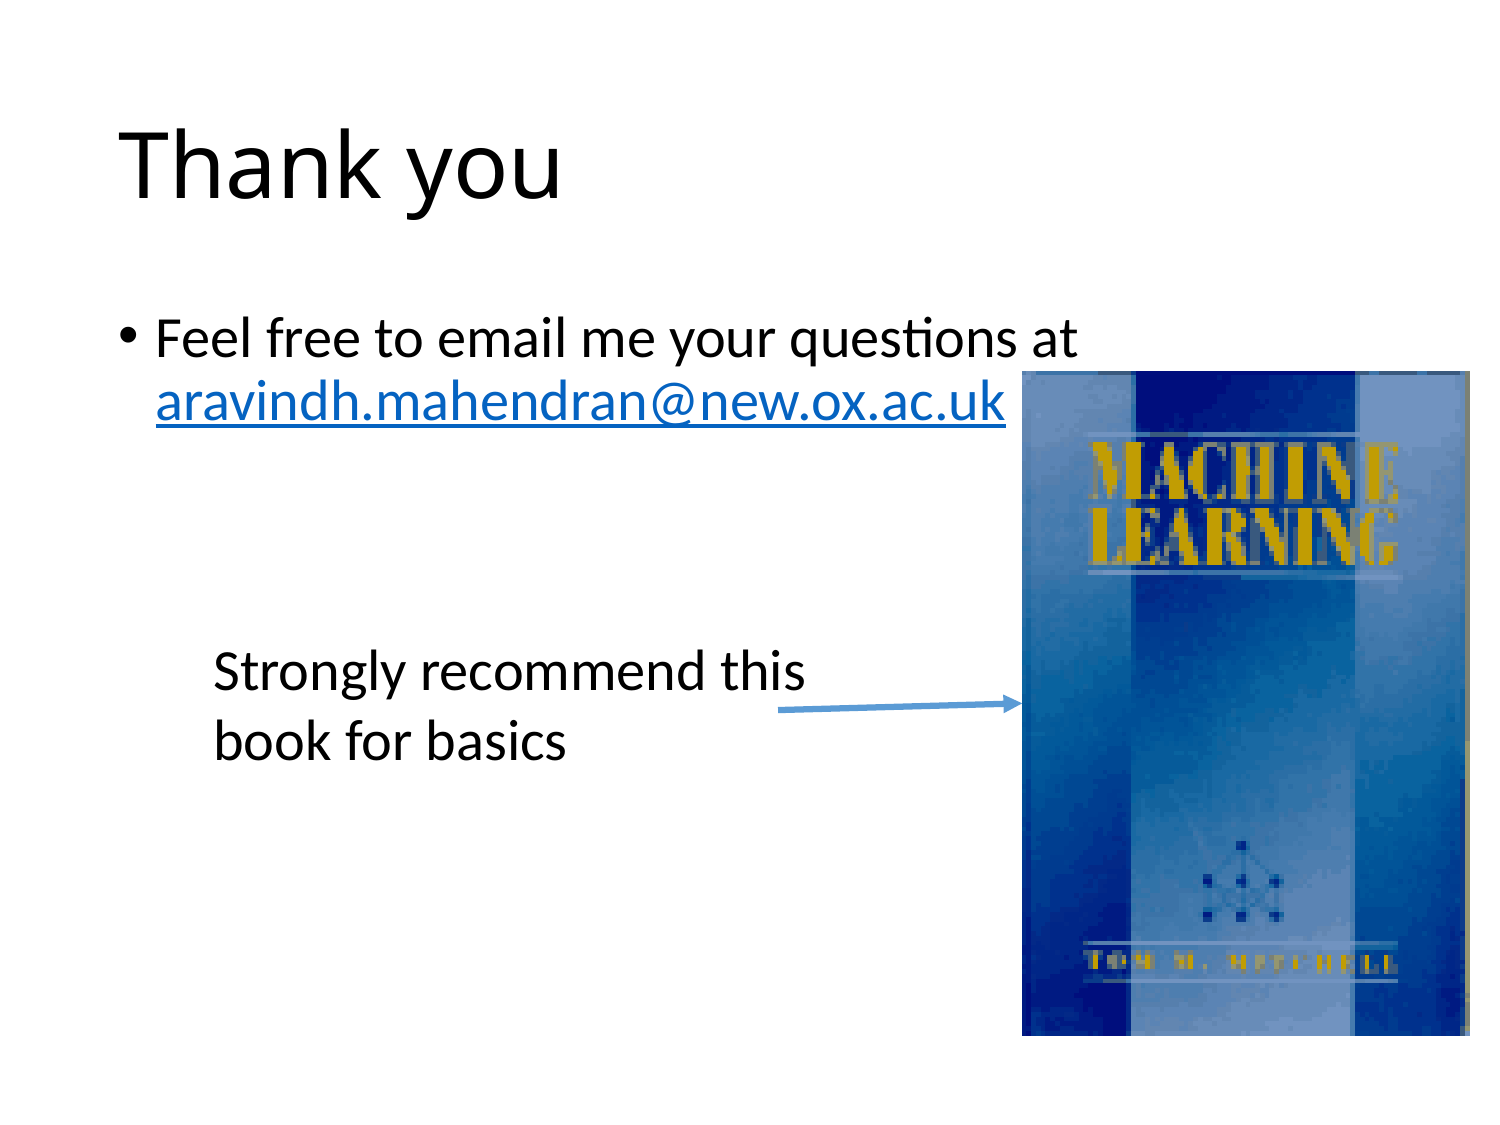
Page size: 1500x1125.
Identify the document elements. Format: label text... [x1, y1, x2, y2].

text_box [777, 703, 1023, 711]
list Feel free to email me your questions at aravindh.mahendran@new.ox.ac.uk [103, 299, 1397, 1014]
text_box Strongly recommend this book for basics [198, 625, 949, 780]
picture [1022, 371, 1470, 1036]
title Thank you [103, 59, 1397, 278]
